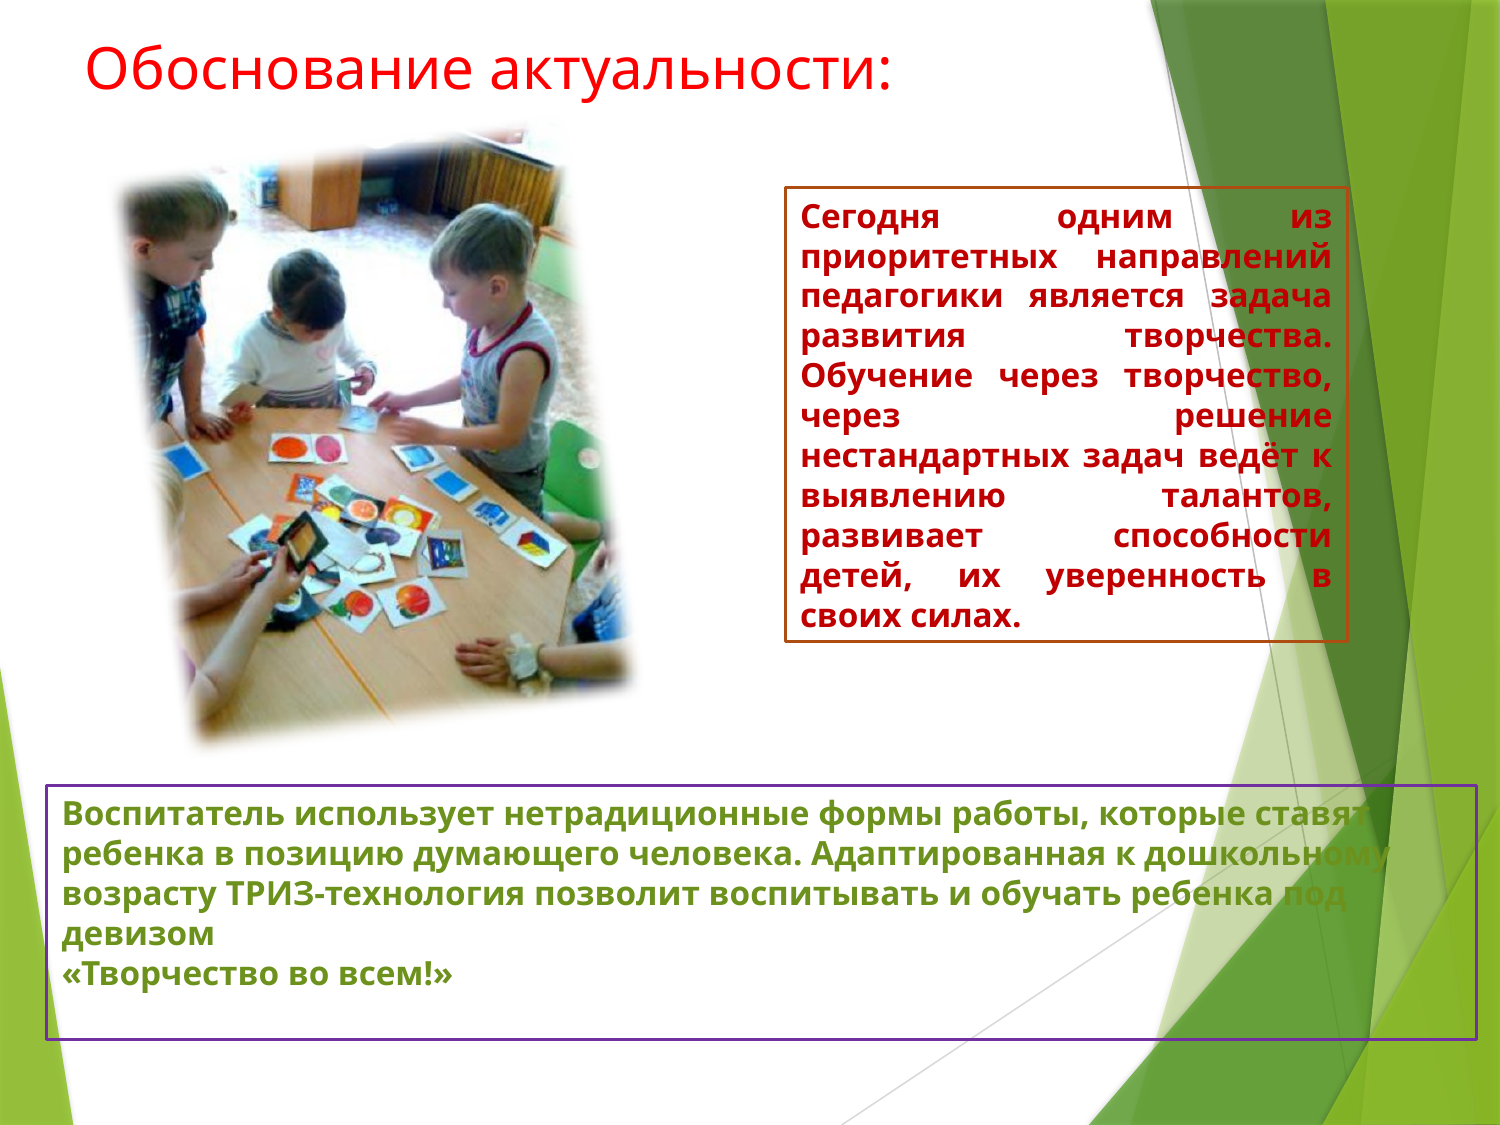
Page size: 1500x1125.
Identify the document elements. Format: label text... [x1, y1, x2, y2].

text_box Сегодня одним из приоритетных направлений педагогики является задача развития творчества. Обучение через творчество, через решение нестандартных задач ведёт к выявлению талантов, развивает способности детей, их уверенность в своих силах. [785, 187, 1348, 642]
text_box Воспитатель использует нетрадиционные формы работы, которые ставят ребенка в позицию думающего человека. Адаптированная к дошкольному возрасту ТРИЗ-технология позволит воспитывать и обучать ребенка под девизом «Творчество во всем!» [46, 785, 1477, 1040]
text_box Обоснование актуальности: [70, 23, 1046, 109]
picture [137, 140, 614, 735]
